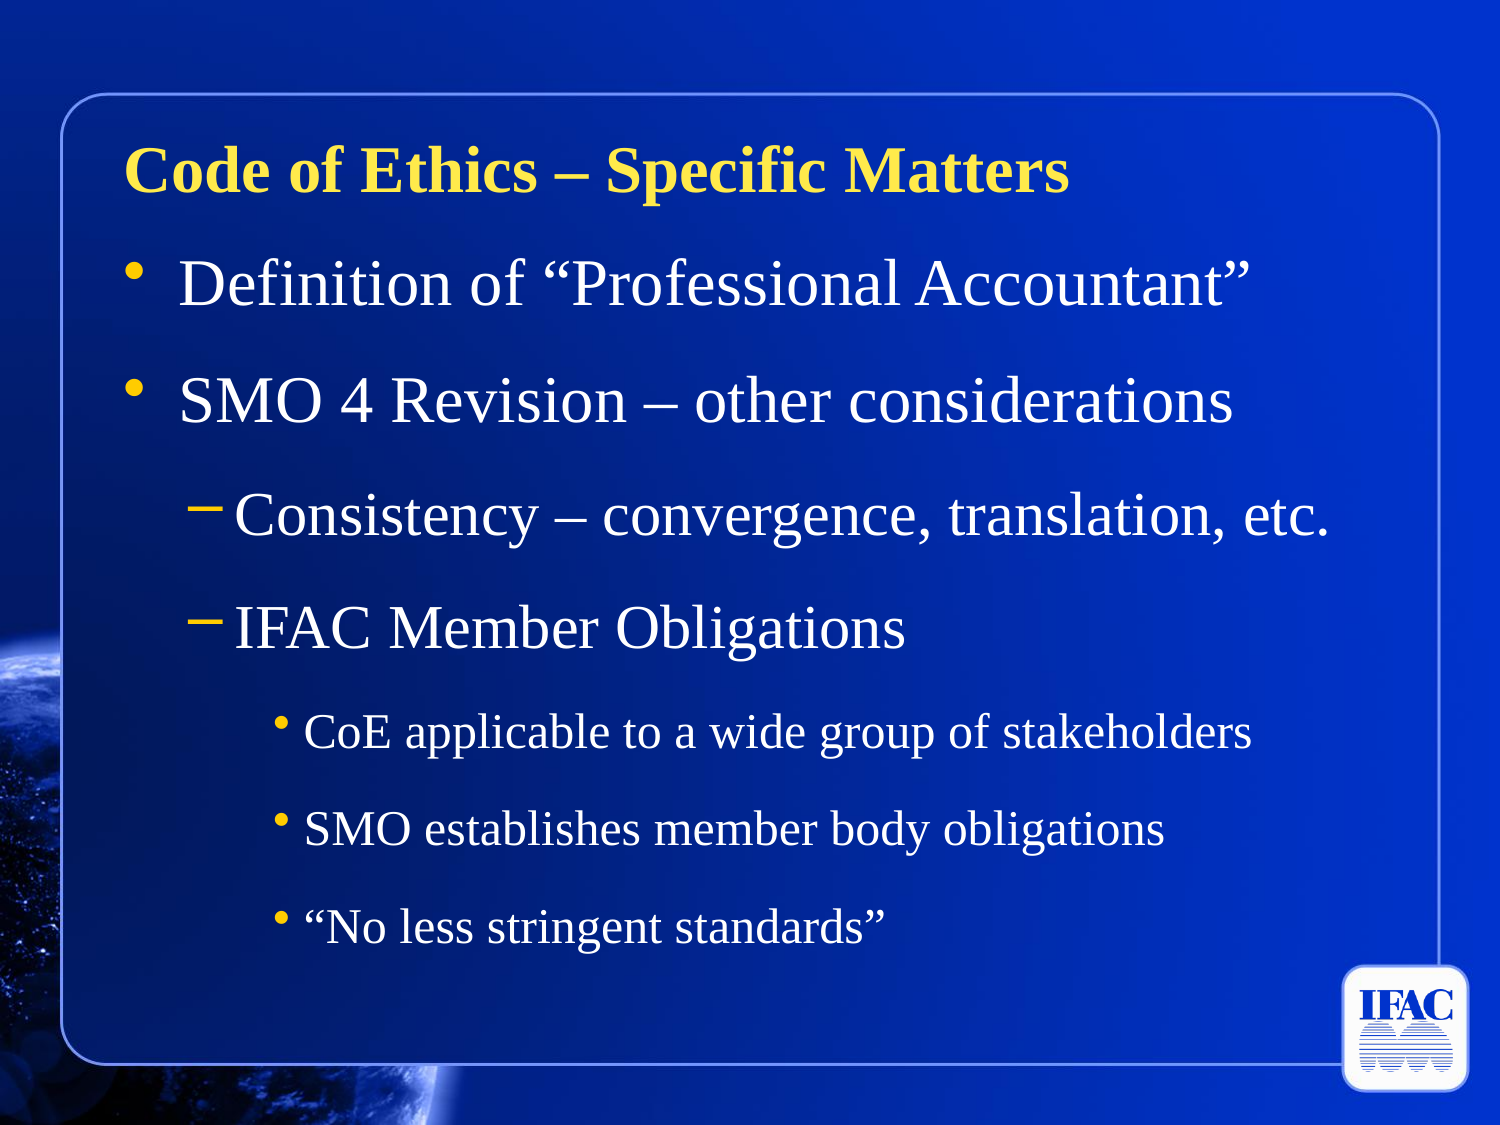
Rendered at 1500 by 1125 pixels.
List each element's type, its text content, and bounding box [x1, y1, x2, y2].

picture [0, 0, 1500, 1125]
list Definition of “Professional Accountant” SMO 4 Revision – other considerations Consistency – convergence, translation, etc. IFAC Member Obligations CoE applicable to a wide group of stakeholders SMO establishes member body obligations “No less stringent standards” [107, 230, 1411, 1048]
list Code of Ethics – Specific Matters [107, 118, 1411, 215]
